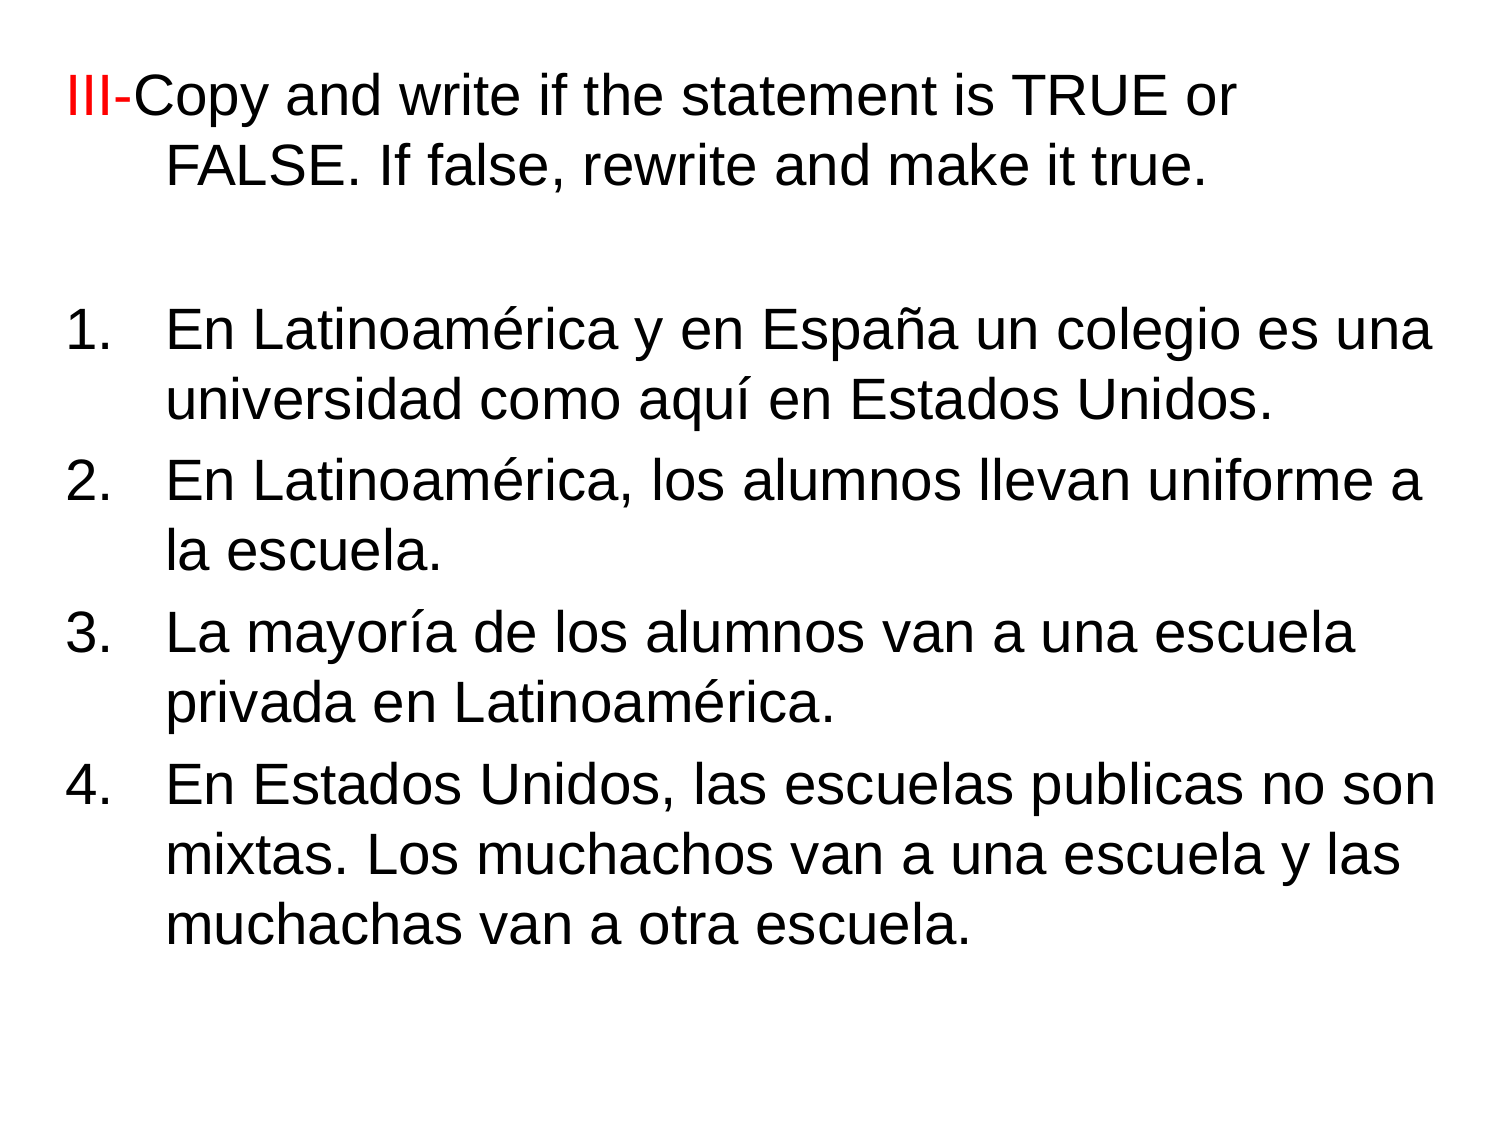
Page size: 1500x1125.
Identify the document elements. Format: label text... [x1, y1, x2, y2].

list III-Copy and write if the statement is TRUE or FALSE. If false, rewrite and make it true. En Latinoamérica y en España un colegio es una universidad como aquí en Estados Unidos. En Latinoamérica, los alumnos llevan uniforme a la escuela. La mayoría de los alumnos van a una escuela privada en Latinoamérica. En Estados Unidos, las escuelas publicas no son mixtas. Los muchachos van a una escuela y las muchachas van a otra escuela. [50, 50, 1463, 1100]
